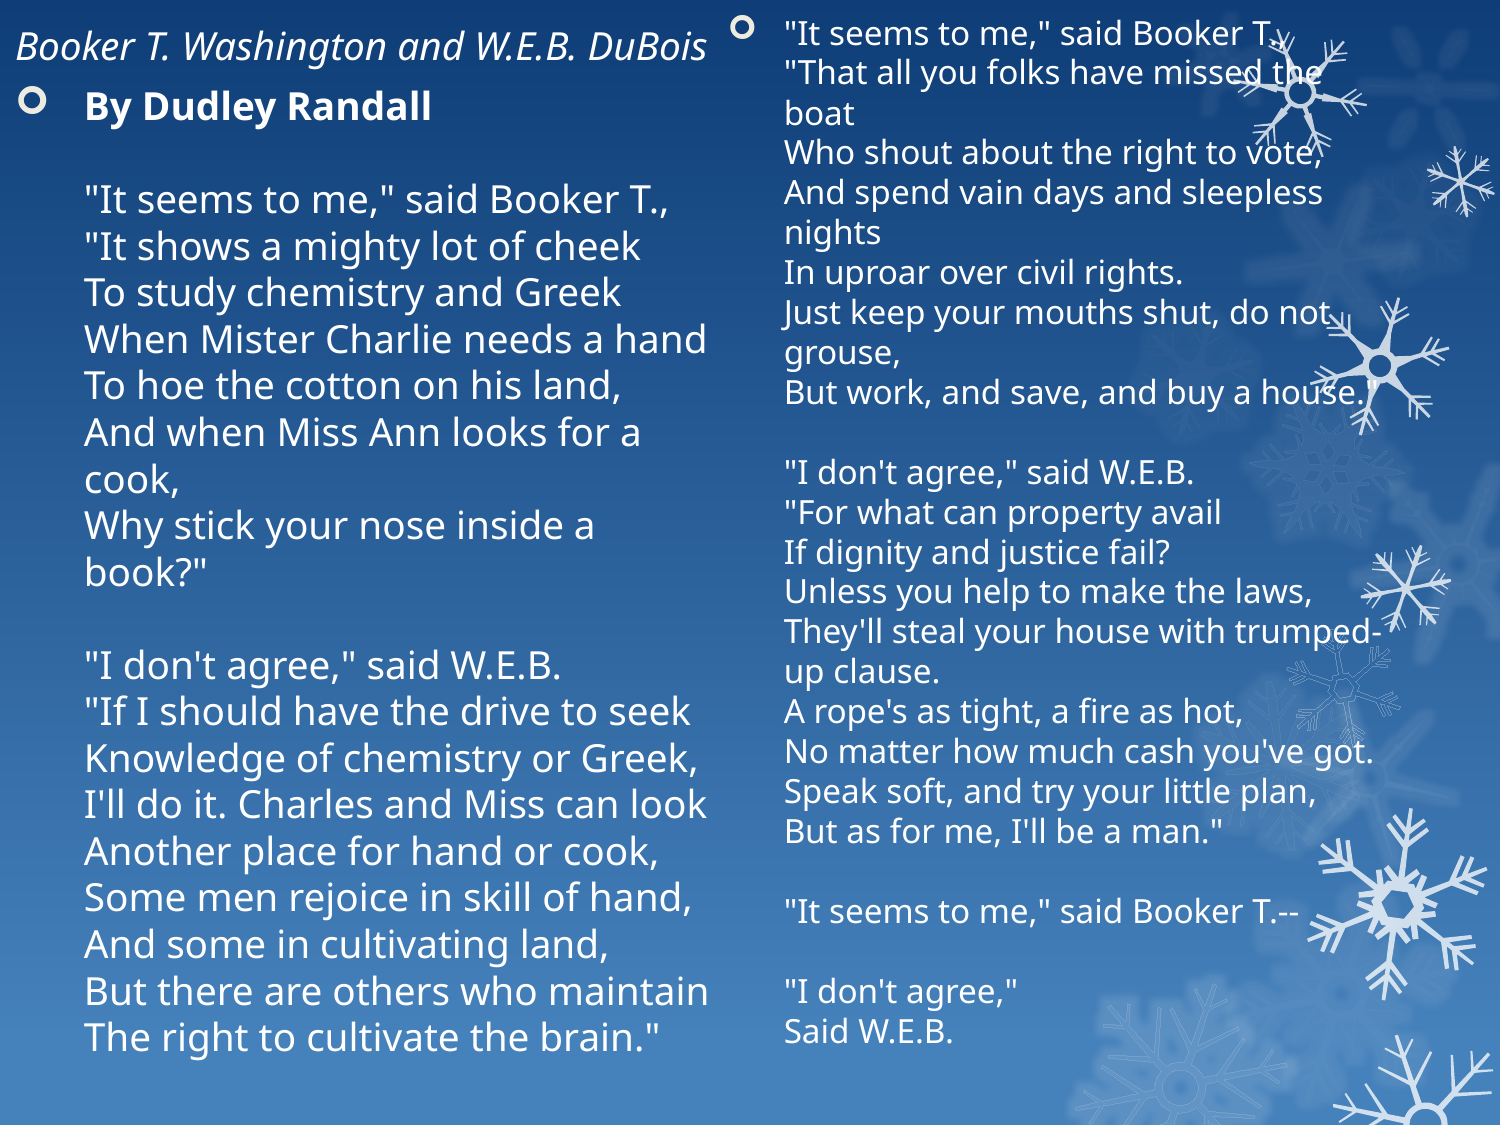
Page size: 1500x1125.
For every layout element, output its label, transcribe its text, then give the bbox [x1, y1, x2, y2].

list Booker T. Washington and W.E.B. DuBois By Dudley Randall "It seems to me," said Booker T., "It shows a mighty lot of cheek To study chemistry and Greek When Mister Charlie needs a hand To hoe the cotton on his land, And when Miss Ann looks for a cook, Why stick your nose inside a book?" "I don't agree," said W.E.B. "If I should have the drive to seek Knowledge of chemistry or Greek, I'll do it. Charles and Miss can look Another place for hand or cook, Some men rejoice in skill of hand, And some in cultivating land, But there are others who maintain The right to cultivate the brain." [0, 0, 738, 1125]
list "It seems to me," said Booker T., "That all you folks have missed the boat Who shout about the right to vote, And spend vain days and sleepless nights In uproar over civil rights. Just keep your mouths shut, do not grouse, But work, and save, and buy a house." "I don't agree," said W.E.B. "For what can property avail If dignity and justice fail? Unless you help to make the laws, They'll steal your house with trumped-up clause. A rope's as tight, a fire as hot, No matter how much cash you've got. Speak soft, and try your little plan, But as for me, I'll be a man." "It seems to me," said Booker T.-- "I don't agree," Said W.E.B. [712, 0, 1400, 1088]
